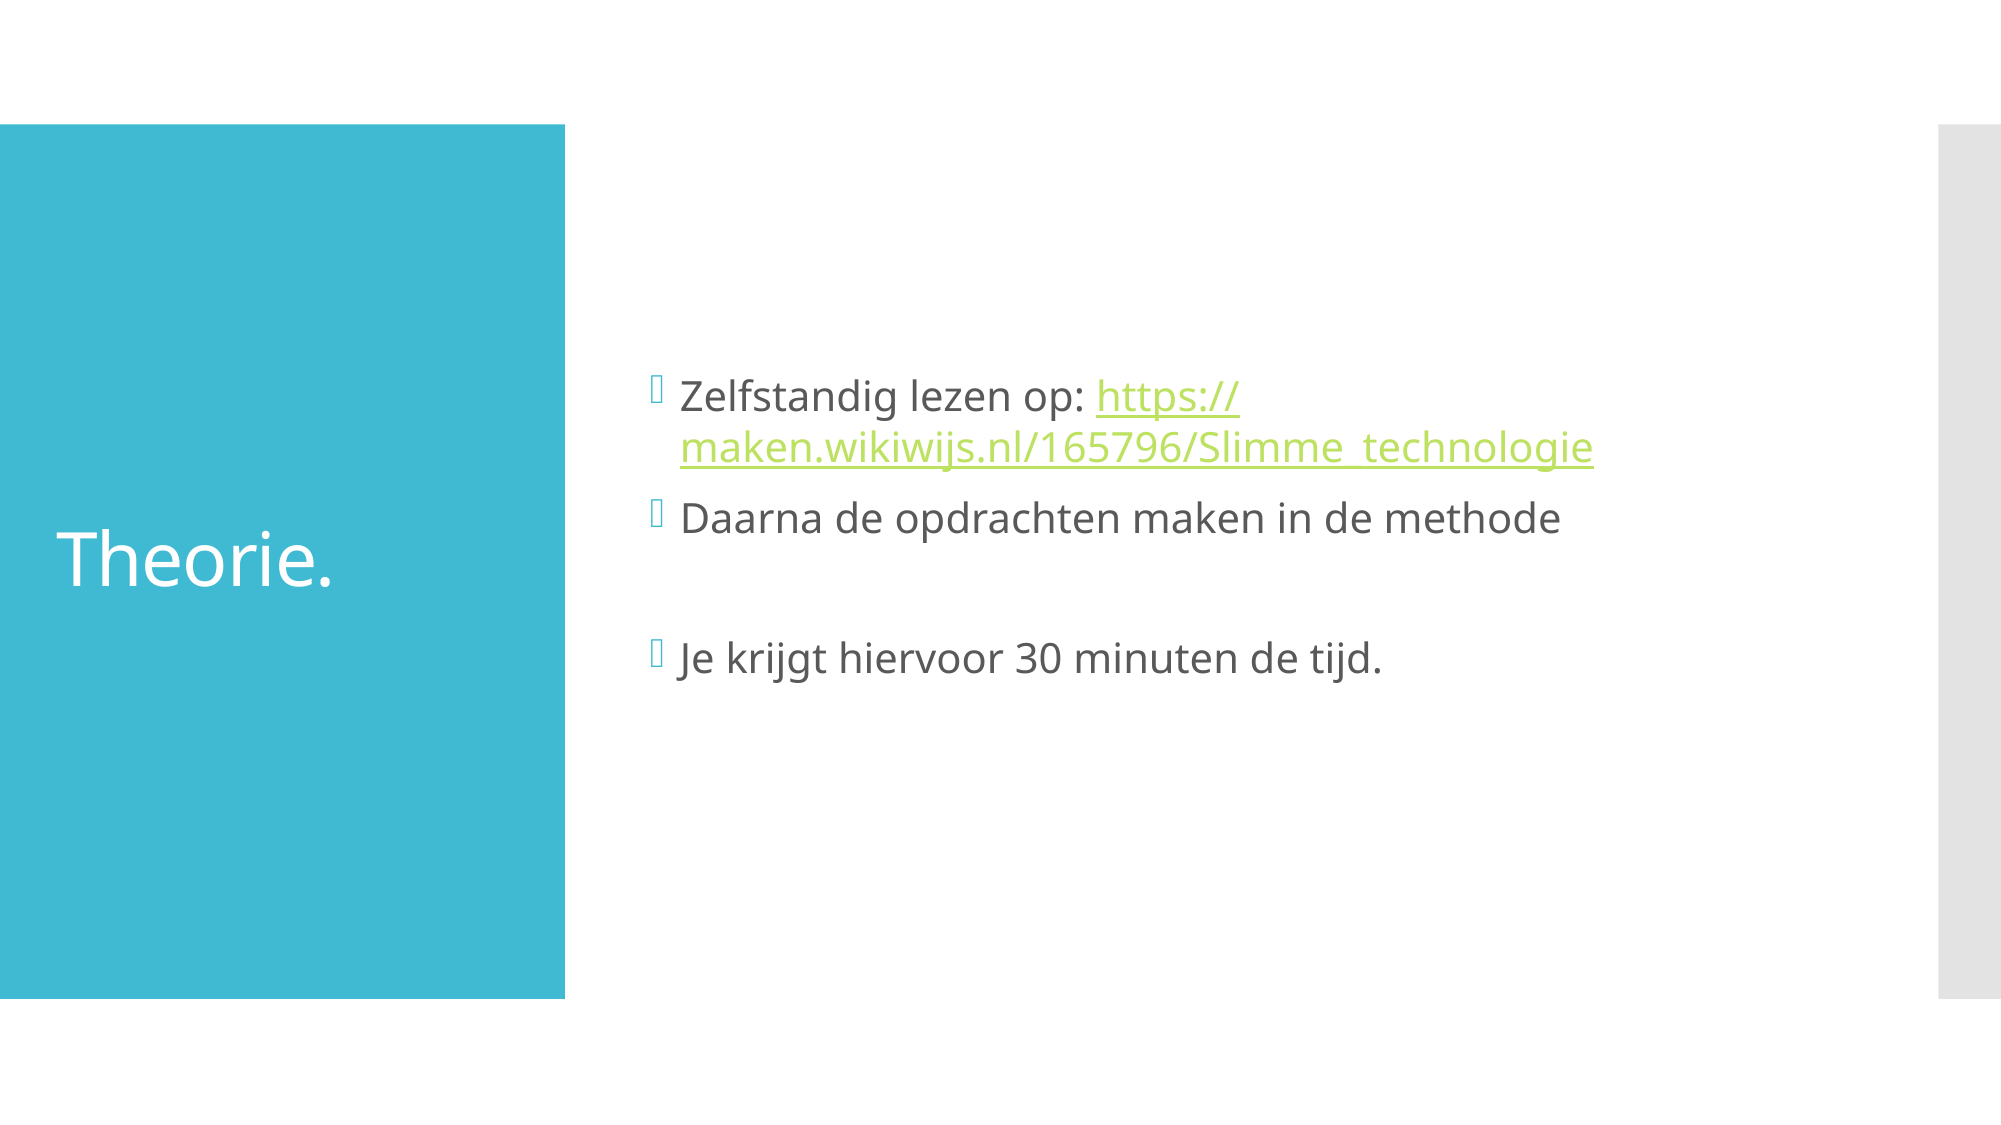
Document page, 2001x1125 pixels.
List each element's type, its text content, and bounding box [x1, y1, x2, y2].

list Zelfstandig lezen op: https://maken.wikiwijs.nl/165796/Slimme_technologie Daarna de opdrachten maken in de methode Je krijgt hiervoor 30 minuten de tijd. [634, 141, 1835, 982]
title Theorie. [41, 184, 525, 940]
